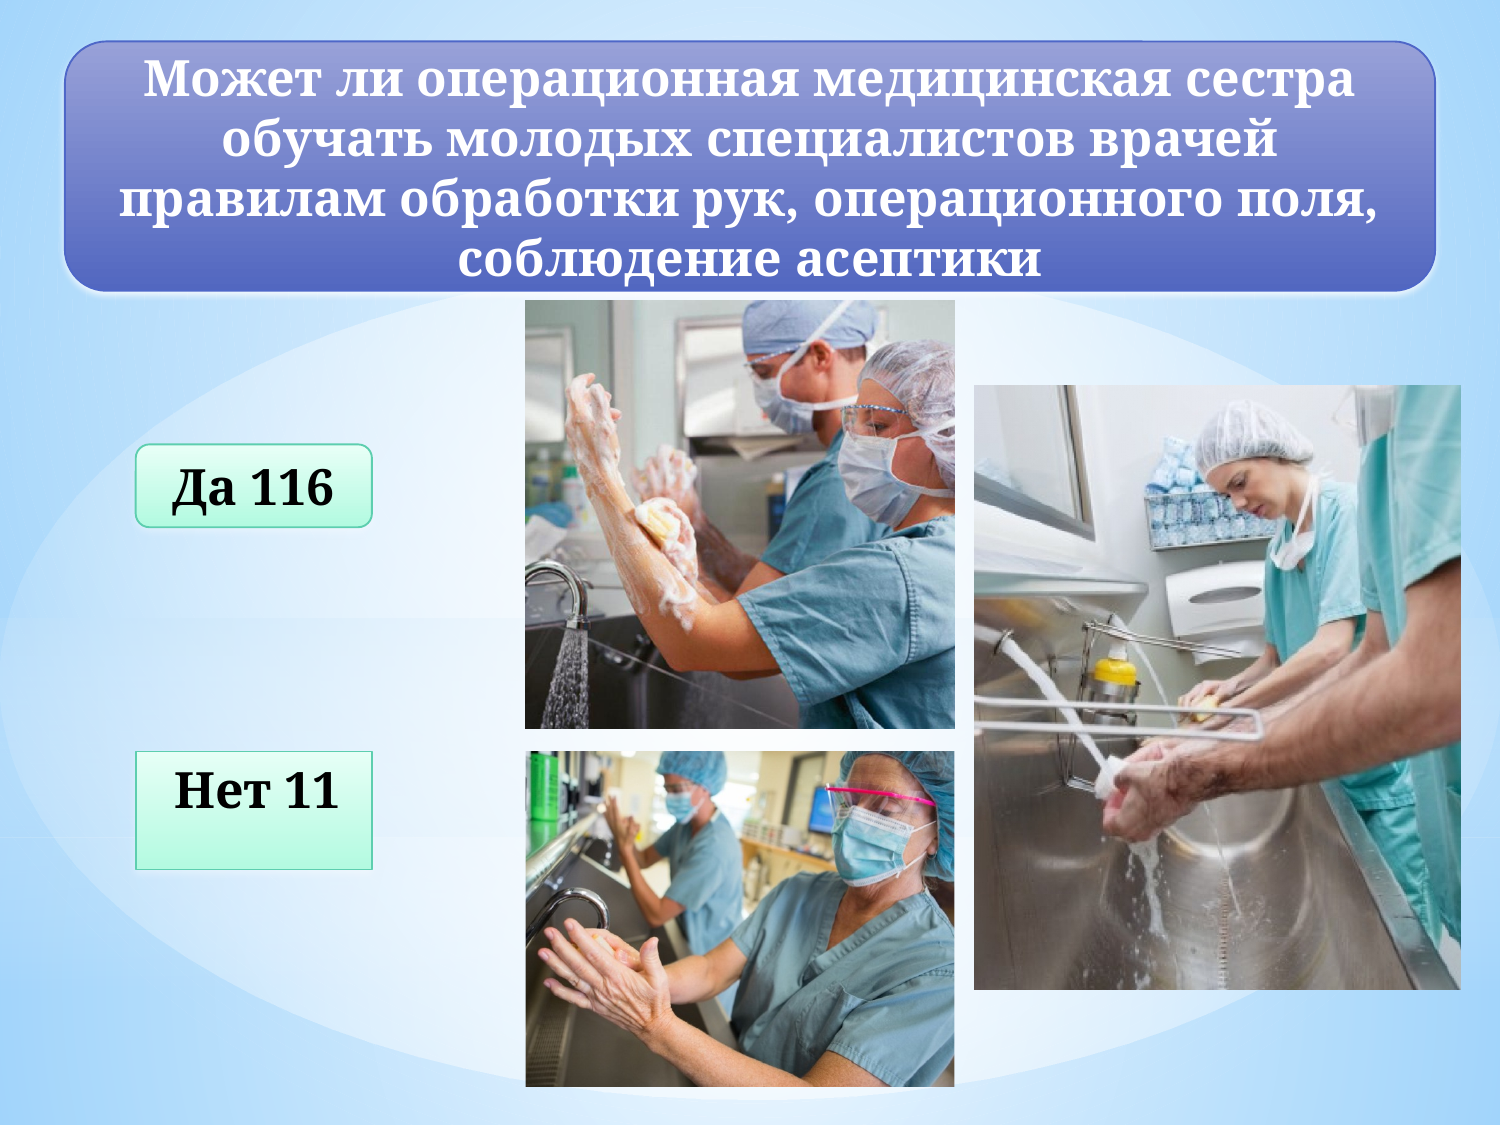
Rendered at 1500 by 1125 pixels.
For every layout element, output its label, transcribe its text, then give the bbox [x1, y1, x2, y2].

picture [973, 384, 1462, 991]
list Нет 11 [135, 751, 373, 870]
text_box Да 116 [134, 443, 373, 529]
picture [525, 751, 955, 1087]
text_box Может ли операционная медицинская сестра обучать молодых специалистов врачей правилам обработки рук, операционного поля, соблюдение асептики [63, 40, 1437, 292]
picture [525, 299, 955, 730]
